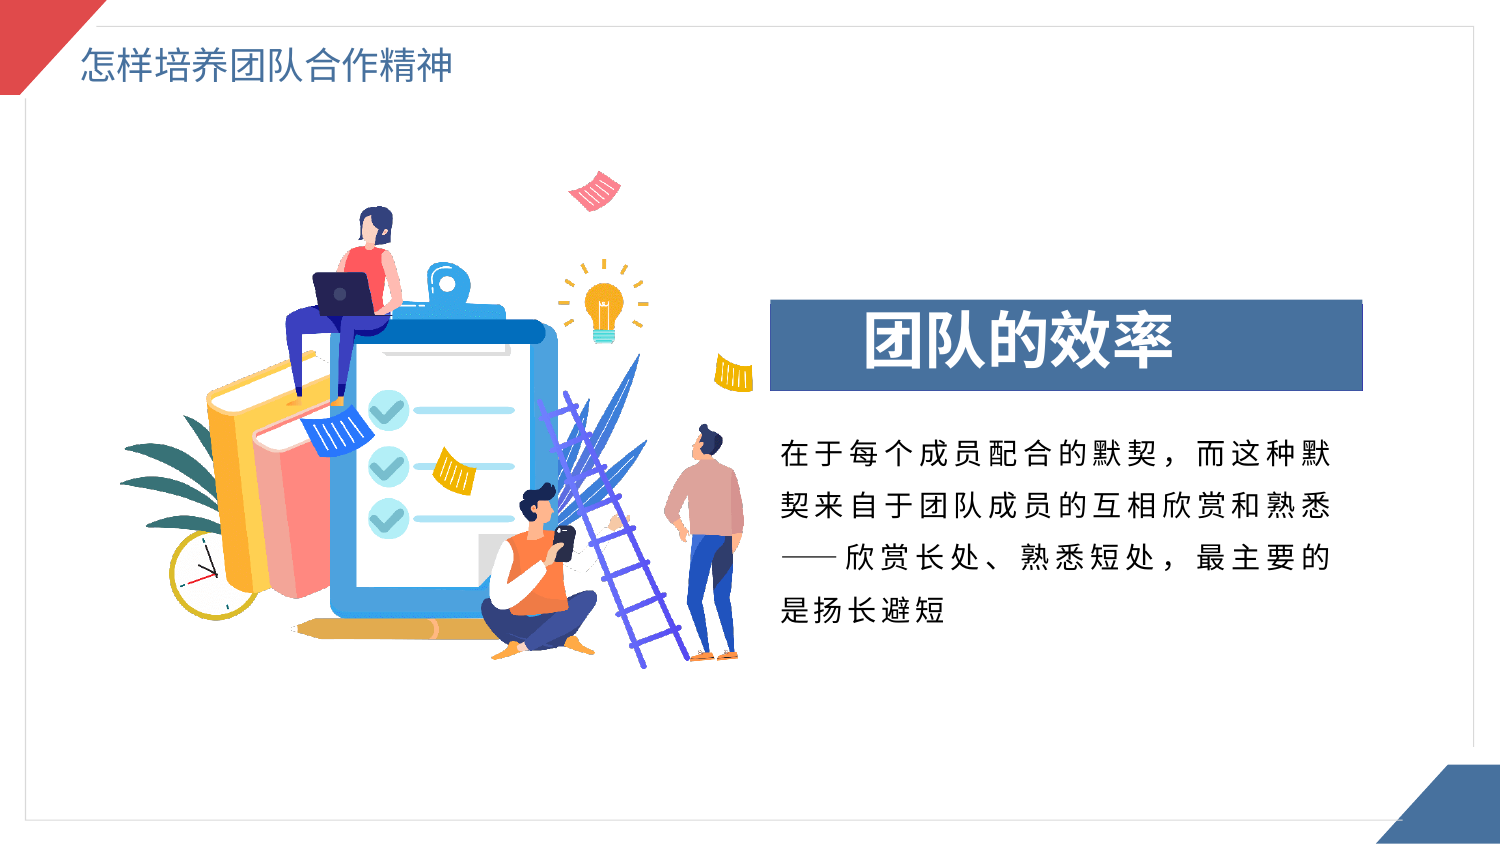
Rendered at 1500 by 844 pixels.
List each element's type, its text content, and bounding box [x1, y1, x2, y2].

picture [95, 34, 1363, 748]
text_box 团队的效率 [847, 294, 1191, 304]
text_box [809, 299, 847, 304]
text_box [1191, 299, 1363, 304]
text_box 在于每个成员配合的默契，而这种默契来自于团队成员的互相欣赏和熟悉——欣赏长处、熟悉短处，最主要的是扬长避短 [809, 410, 1350, 635]
